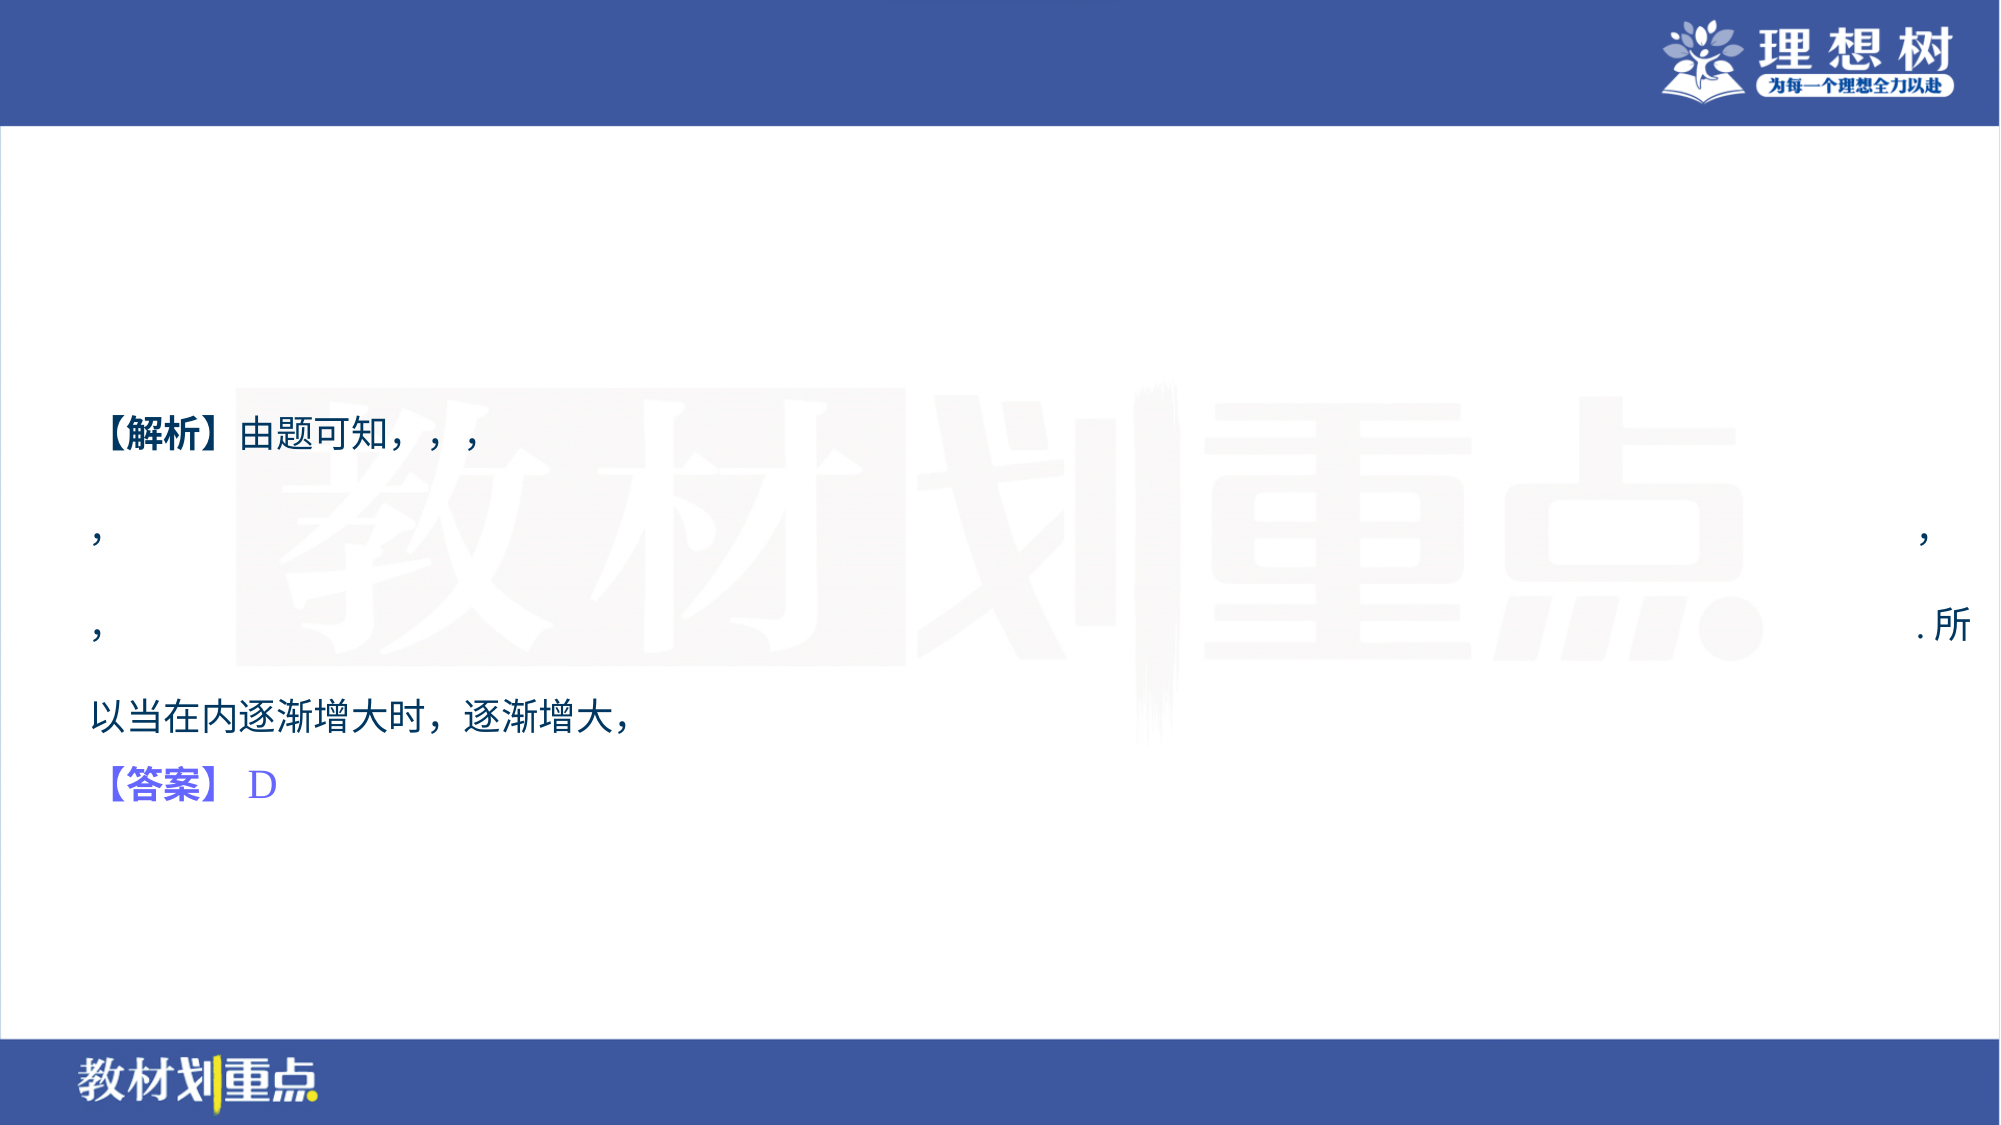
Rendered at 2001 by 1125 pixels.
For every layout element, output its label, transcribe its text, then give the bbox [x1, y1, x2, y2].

text_box 【答案】D [88, 731, 1911, 799]
picture [0, 0, 2000, 1125]
